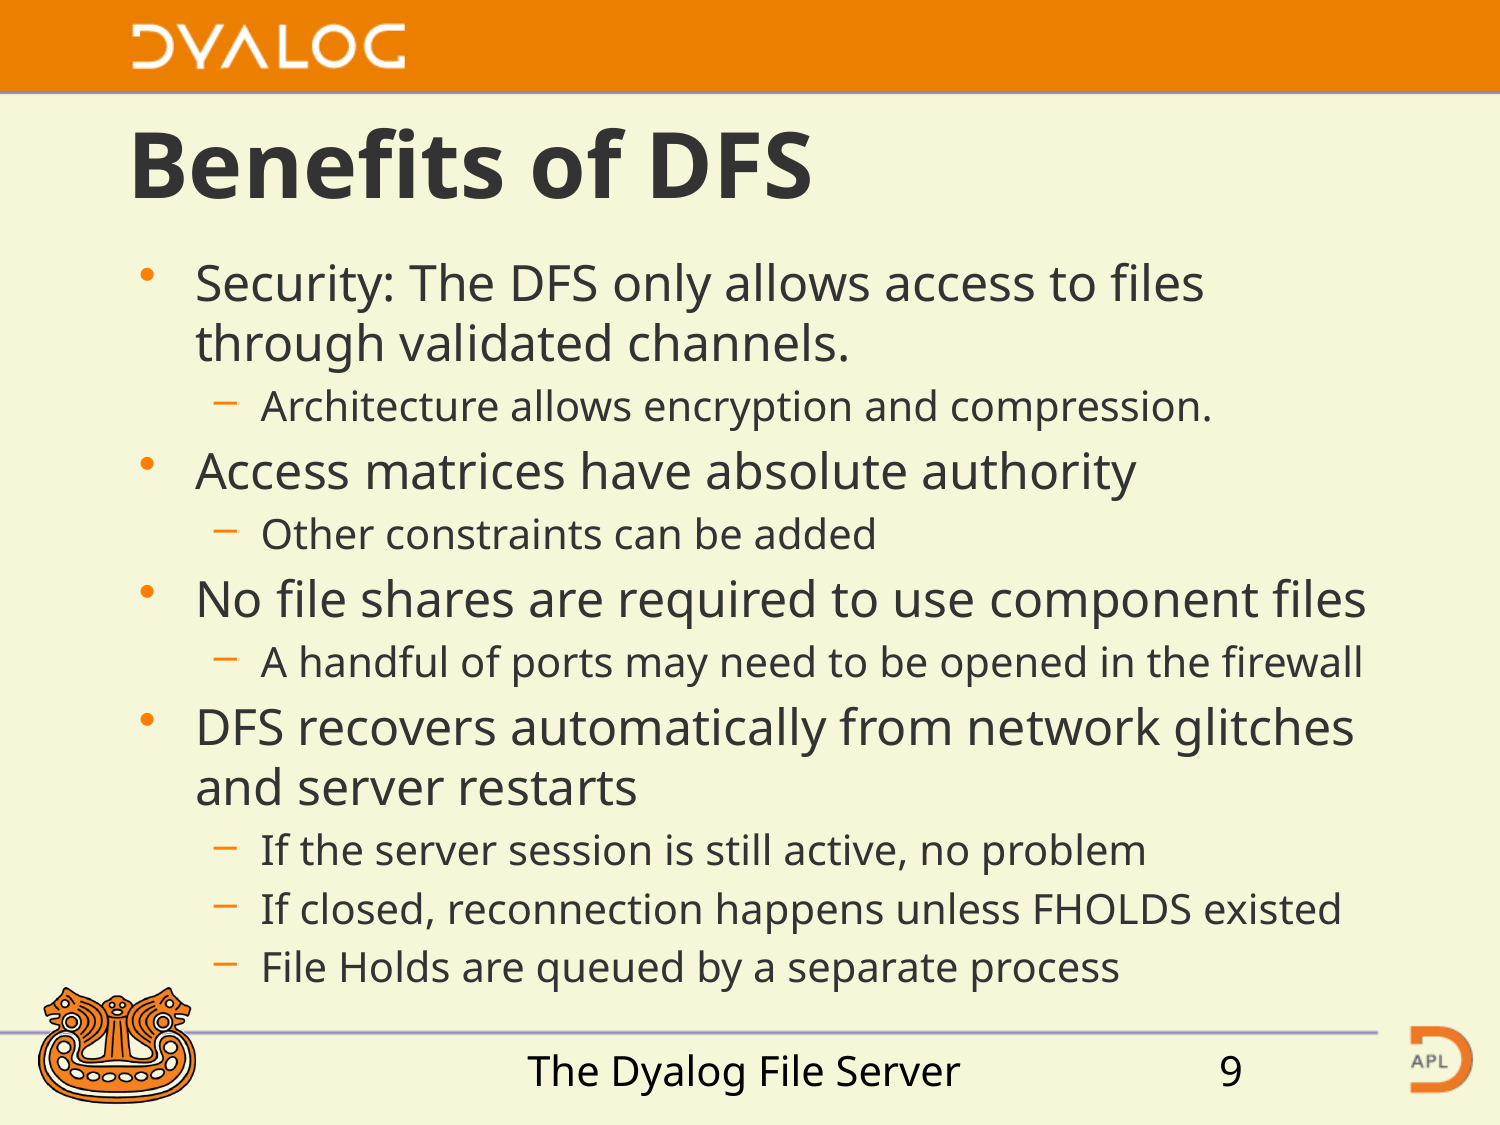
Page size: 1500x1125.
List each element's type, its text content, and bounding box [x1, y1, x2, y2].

slide_number [112, 1037, 425, 1113]
list Security: The DFS only allows access to files through validated channels. Architecture allows encryption and compression. Access matrices have absolute authority Other constraints can be added No file shares are required to use component files A handful of ports may need to be opened in the firewall DFS recovers automatically from network glitches and server restarts If the server session is still active, no problem If closed, reconnection happens unless FHOLDS existed File Holds are queued by a separate process [123, 243, 1399, 919]
title Benefits of DFS [112, 99, 1388, 288]
picture [0, 0, 1500, 1125]
footer The Dyalog File Server [512, 1037, 988, 1113]
slide_number 9 [1074, 1037, 1388, 1113]
